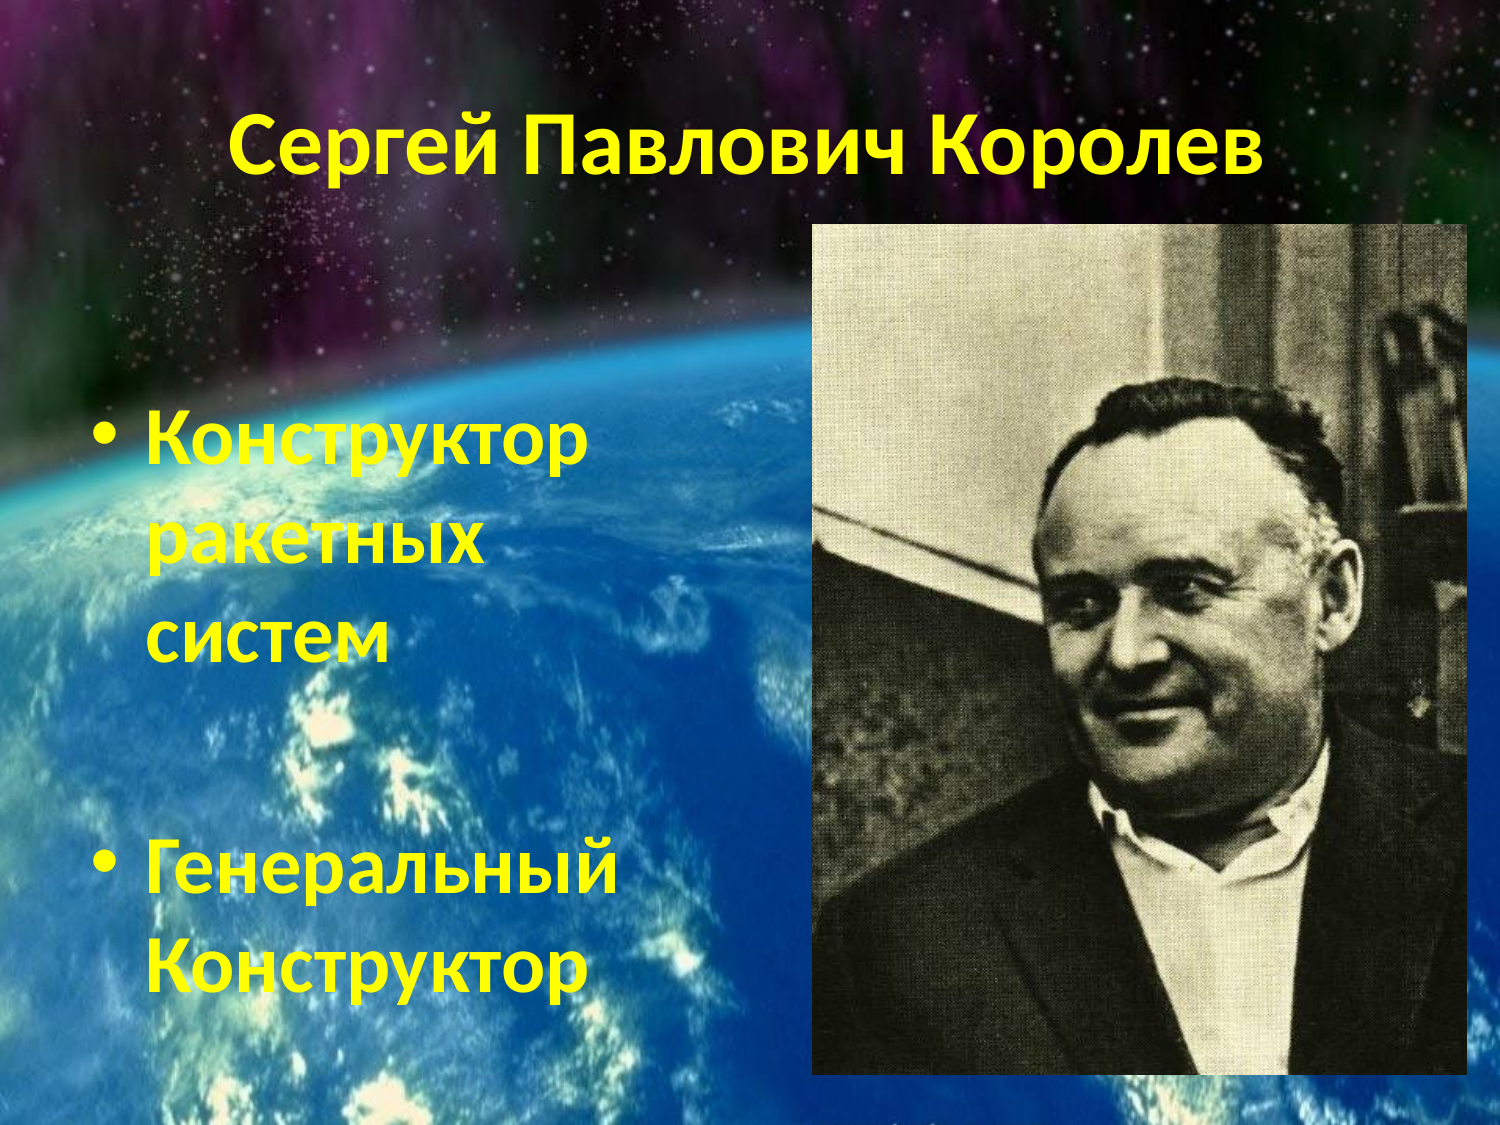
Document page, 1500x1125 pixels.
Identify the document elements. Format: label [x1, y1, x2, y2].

picture [0, 0, 1500, 1125]
list [812, 224, 1468, 1076]
